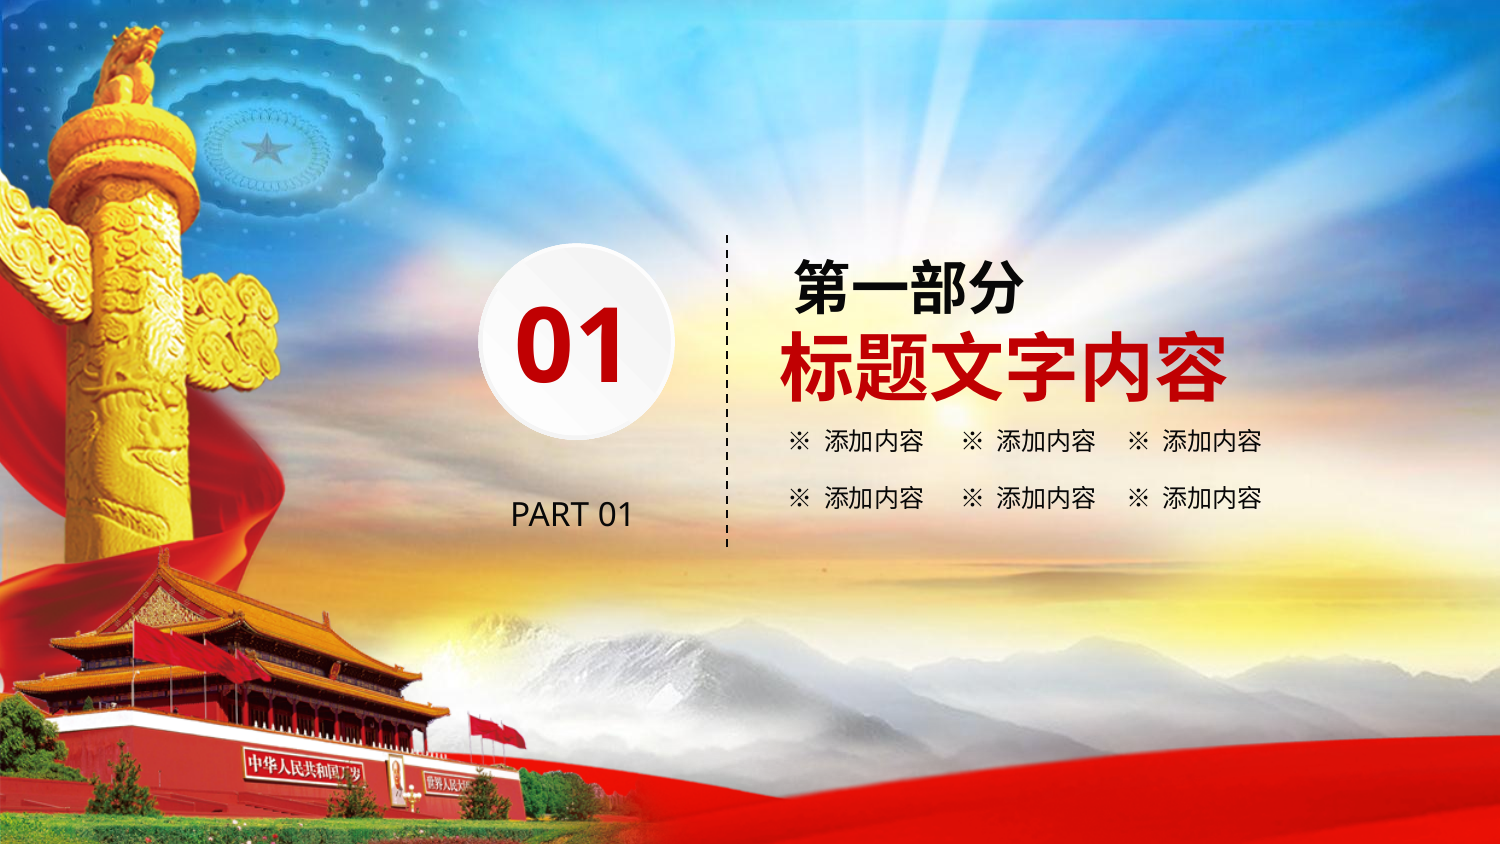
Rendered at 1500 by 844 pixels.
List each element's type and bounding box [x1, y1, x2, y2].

text_box [0, 0, 1500, 844]
text_box [478, 243, 675, 440]
